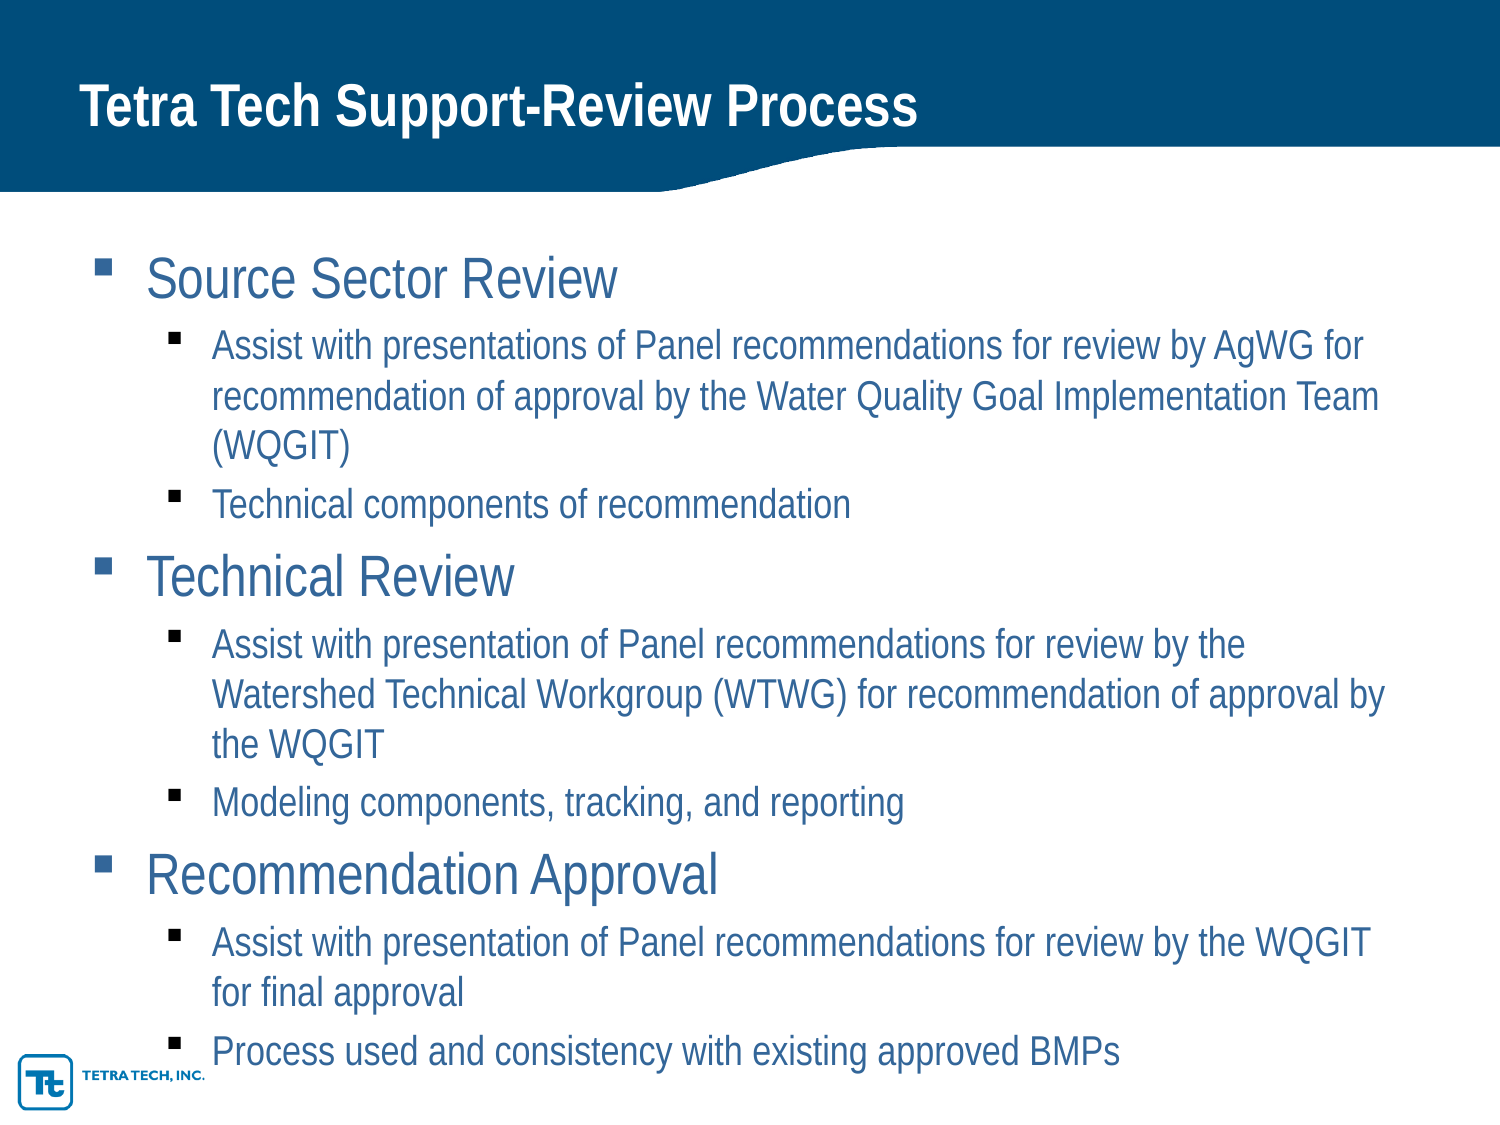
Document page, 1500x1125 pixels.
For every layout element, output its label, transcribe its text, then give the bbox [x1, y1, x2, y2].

picture [0, 0, 1500, 1000]
title Tetra Tech Support-Review Process [63, 34, 1359, 171]
picture [16, 1050, 205, 1114]
list Source Sector Review Assist with presentations of Panel recommendations for review by AgWG for recommendation of approval by the Water Quality Goal Implementation Team (WQGIT) Technical components of recommendation Technical Review Assist with presentation of Panel recommendations for review by the Watershed Technical Workgroup (WTWG) for recommendation of approval by the WQGIT Modeling components, tracking, and reporting Recommendation Approval Assist with presentation of Panel recommendations for review by the WQGIT for final approval Process used and consistency with existing approved BMPs [74, 232, 1426, 1057]
